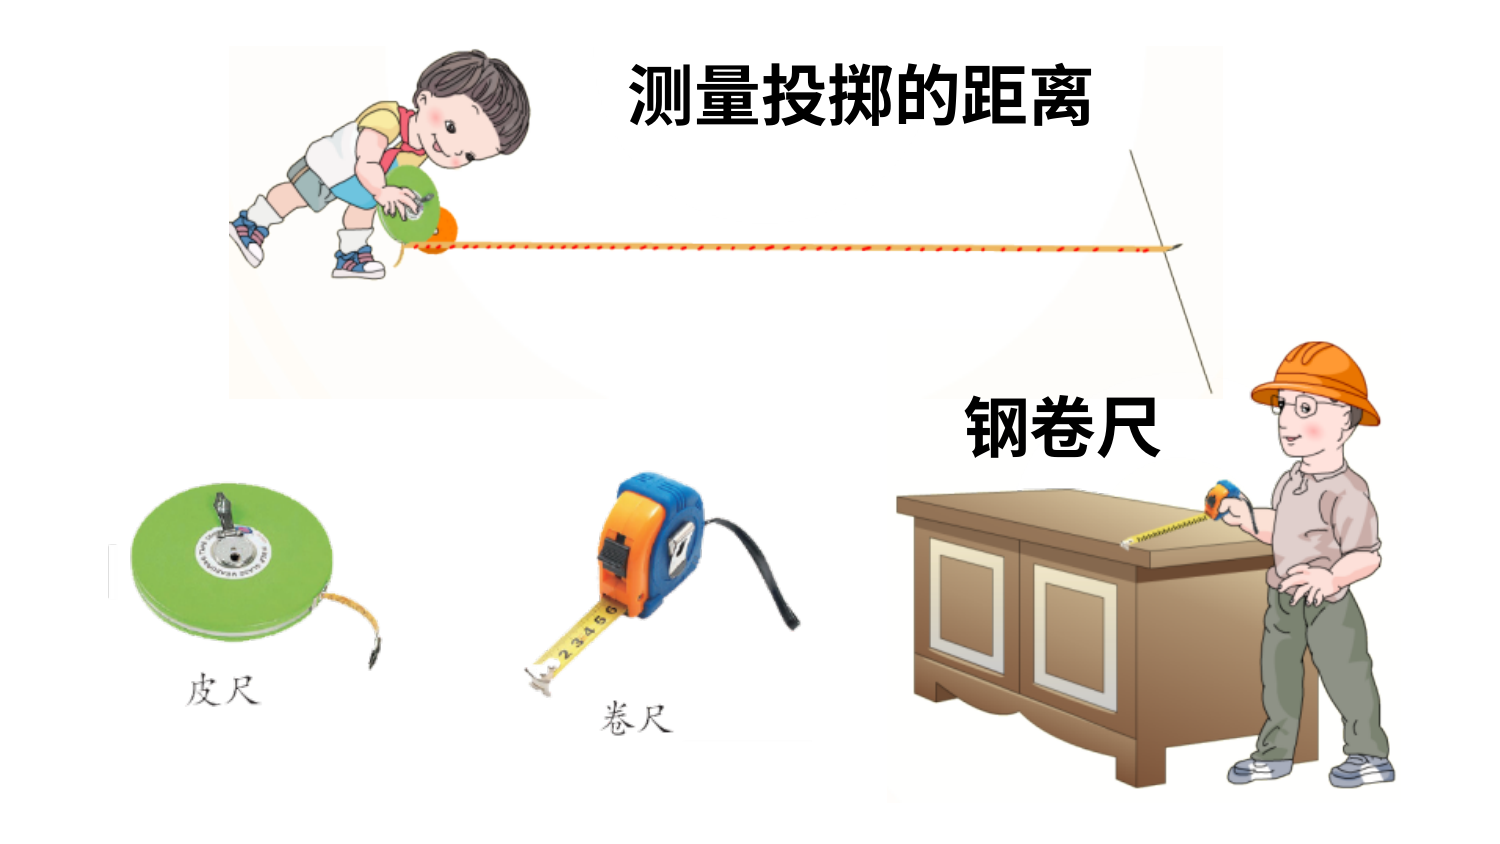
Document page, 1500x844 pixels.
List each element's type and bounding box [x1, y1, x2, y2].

picture [471, 463, 815, 742]
picture [76, 463, 432, 751]
picture [228, 46, 1401, 803]
